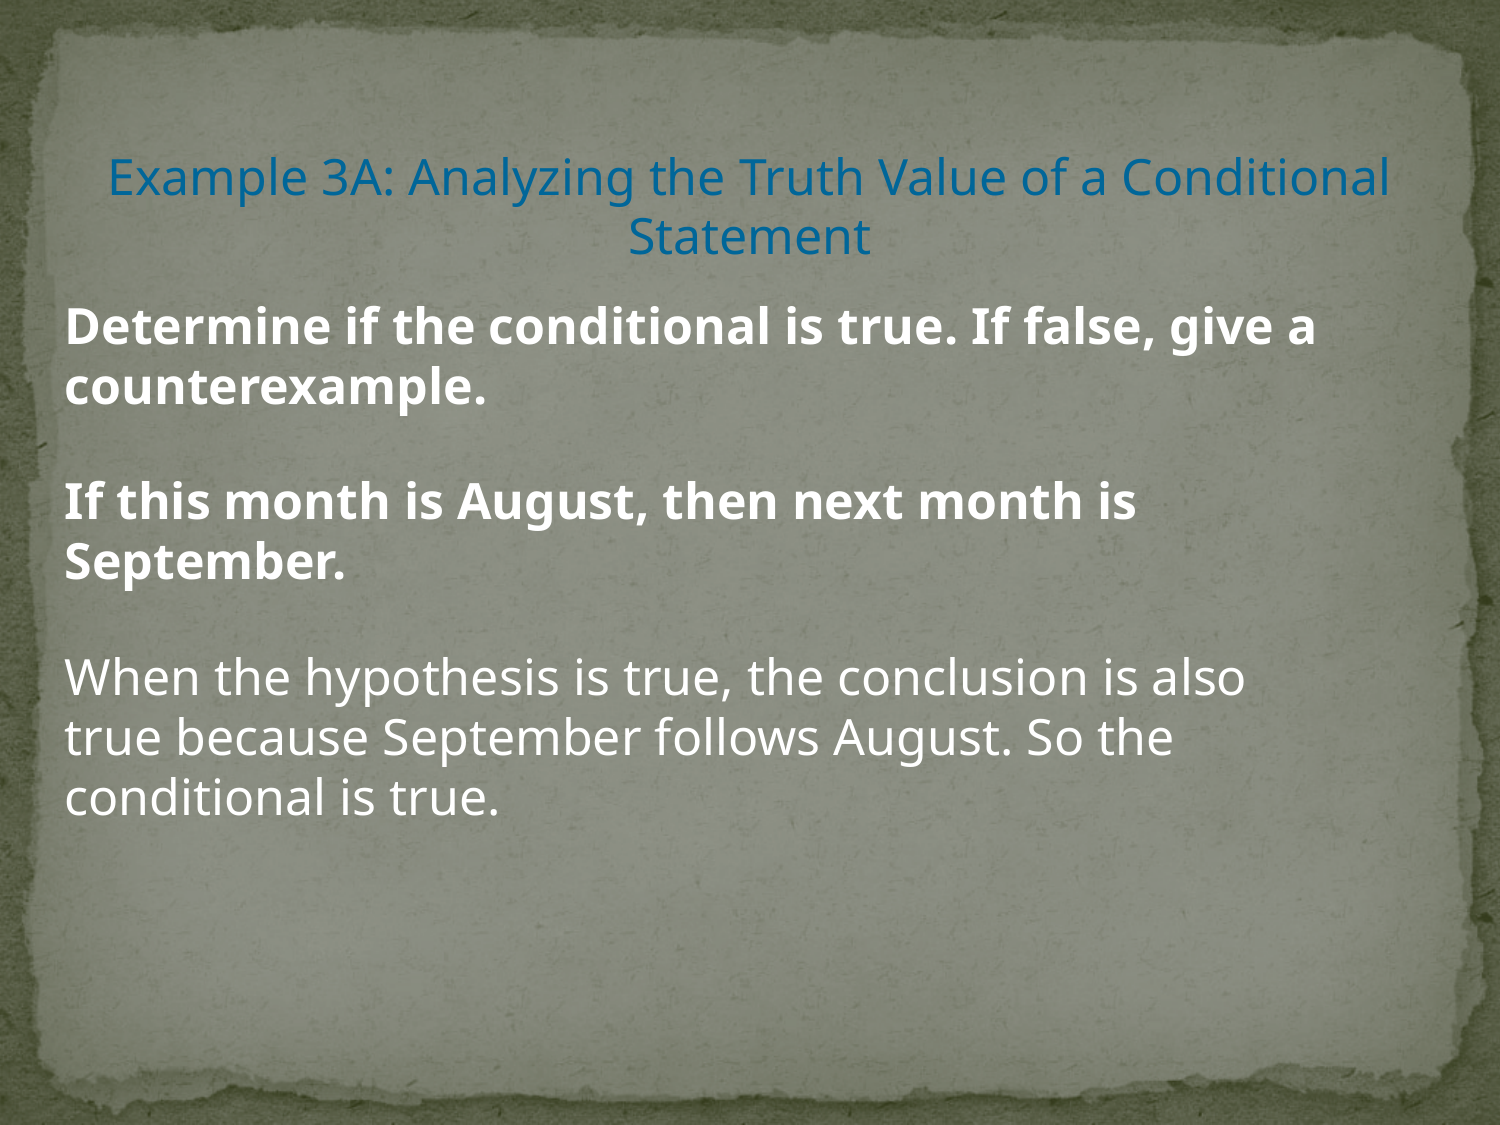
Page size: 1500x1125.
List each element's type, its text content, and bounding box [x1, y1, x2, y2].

text_box Example 3A: Analyzing the Truth Value of a Conditional Statement [0, 137, 1500, 273]
text_box Determine if the conditional is true. If false, give a counterexample. [49, 287, 1402, 423]
text_box When the hypothesis is true, the conclusion is also true because September follows August. So the conditional is true. [50, 637, 1288, 833]
text_box If this month is August, then next month is September. [50, 462, 1438, 598]
